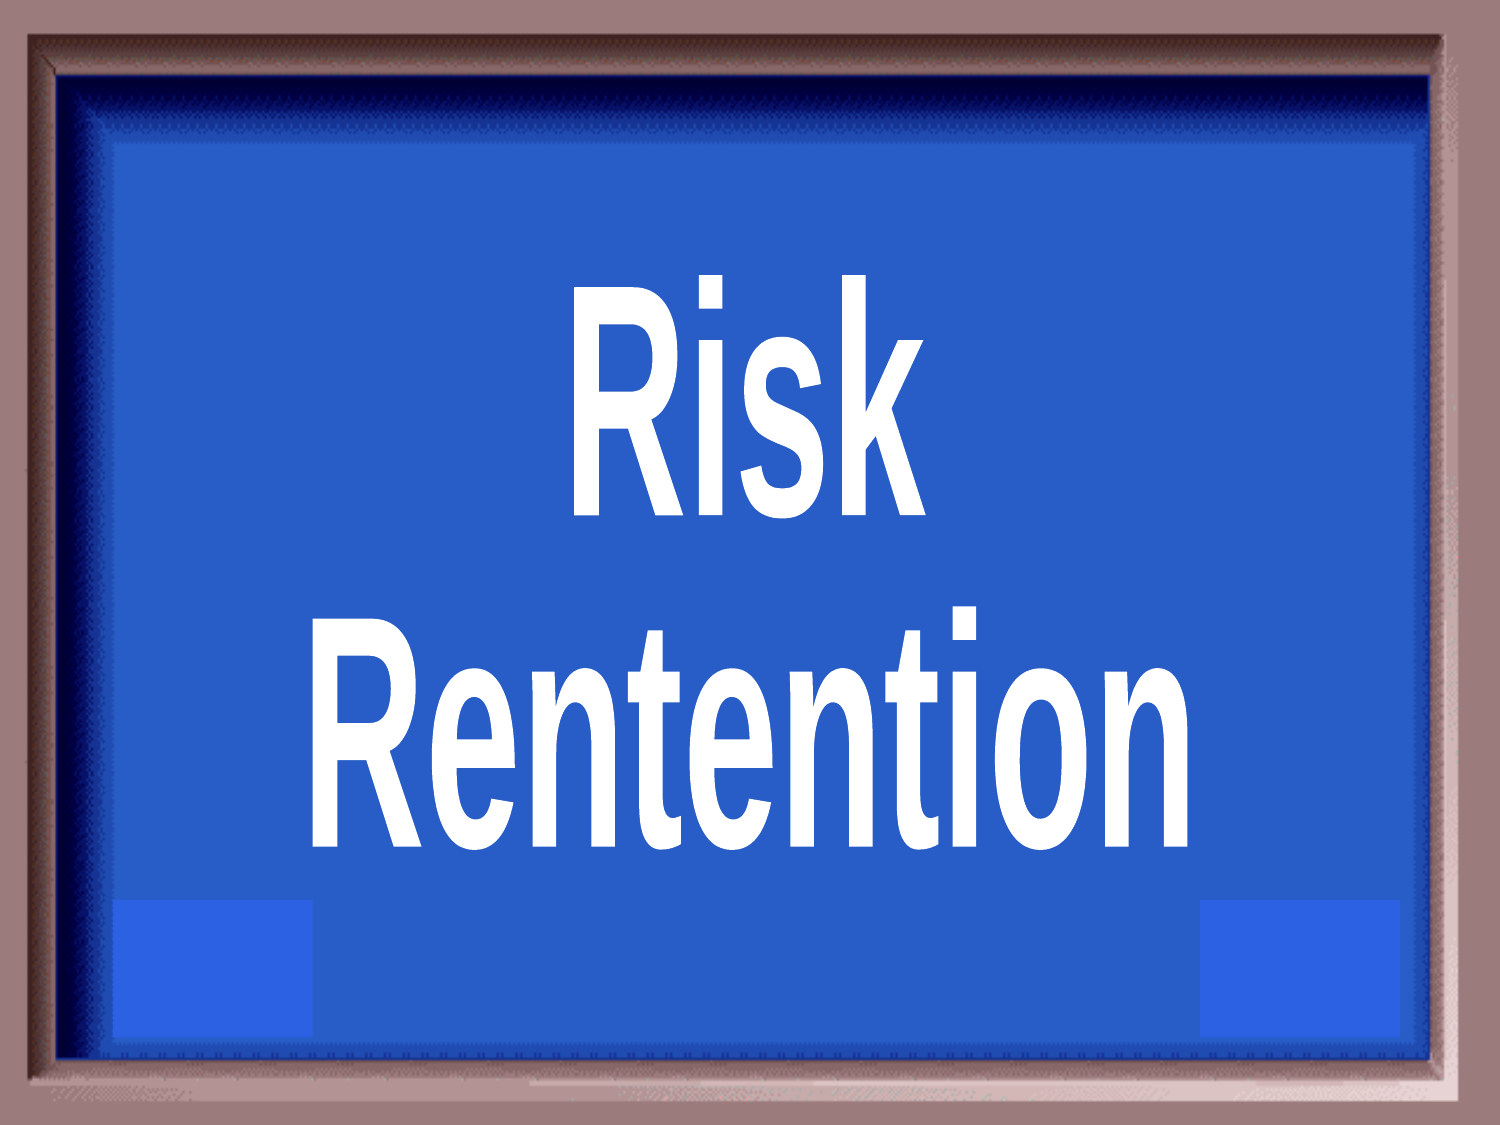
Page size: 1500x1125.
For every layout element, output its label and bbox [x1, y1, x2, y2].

text_box [1200, 899, 1401, 1038]
picture [0, 0, 1500, 1125]
text_box [112, 899, 313, 1038]
